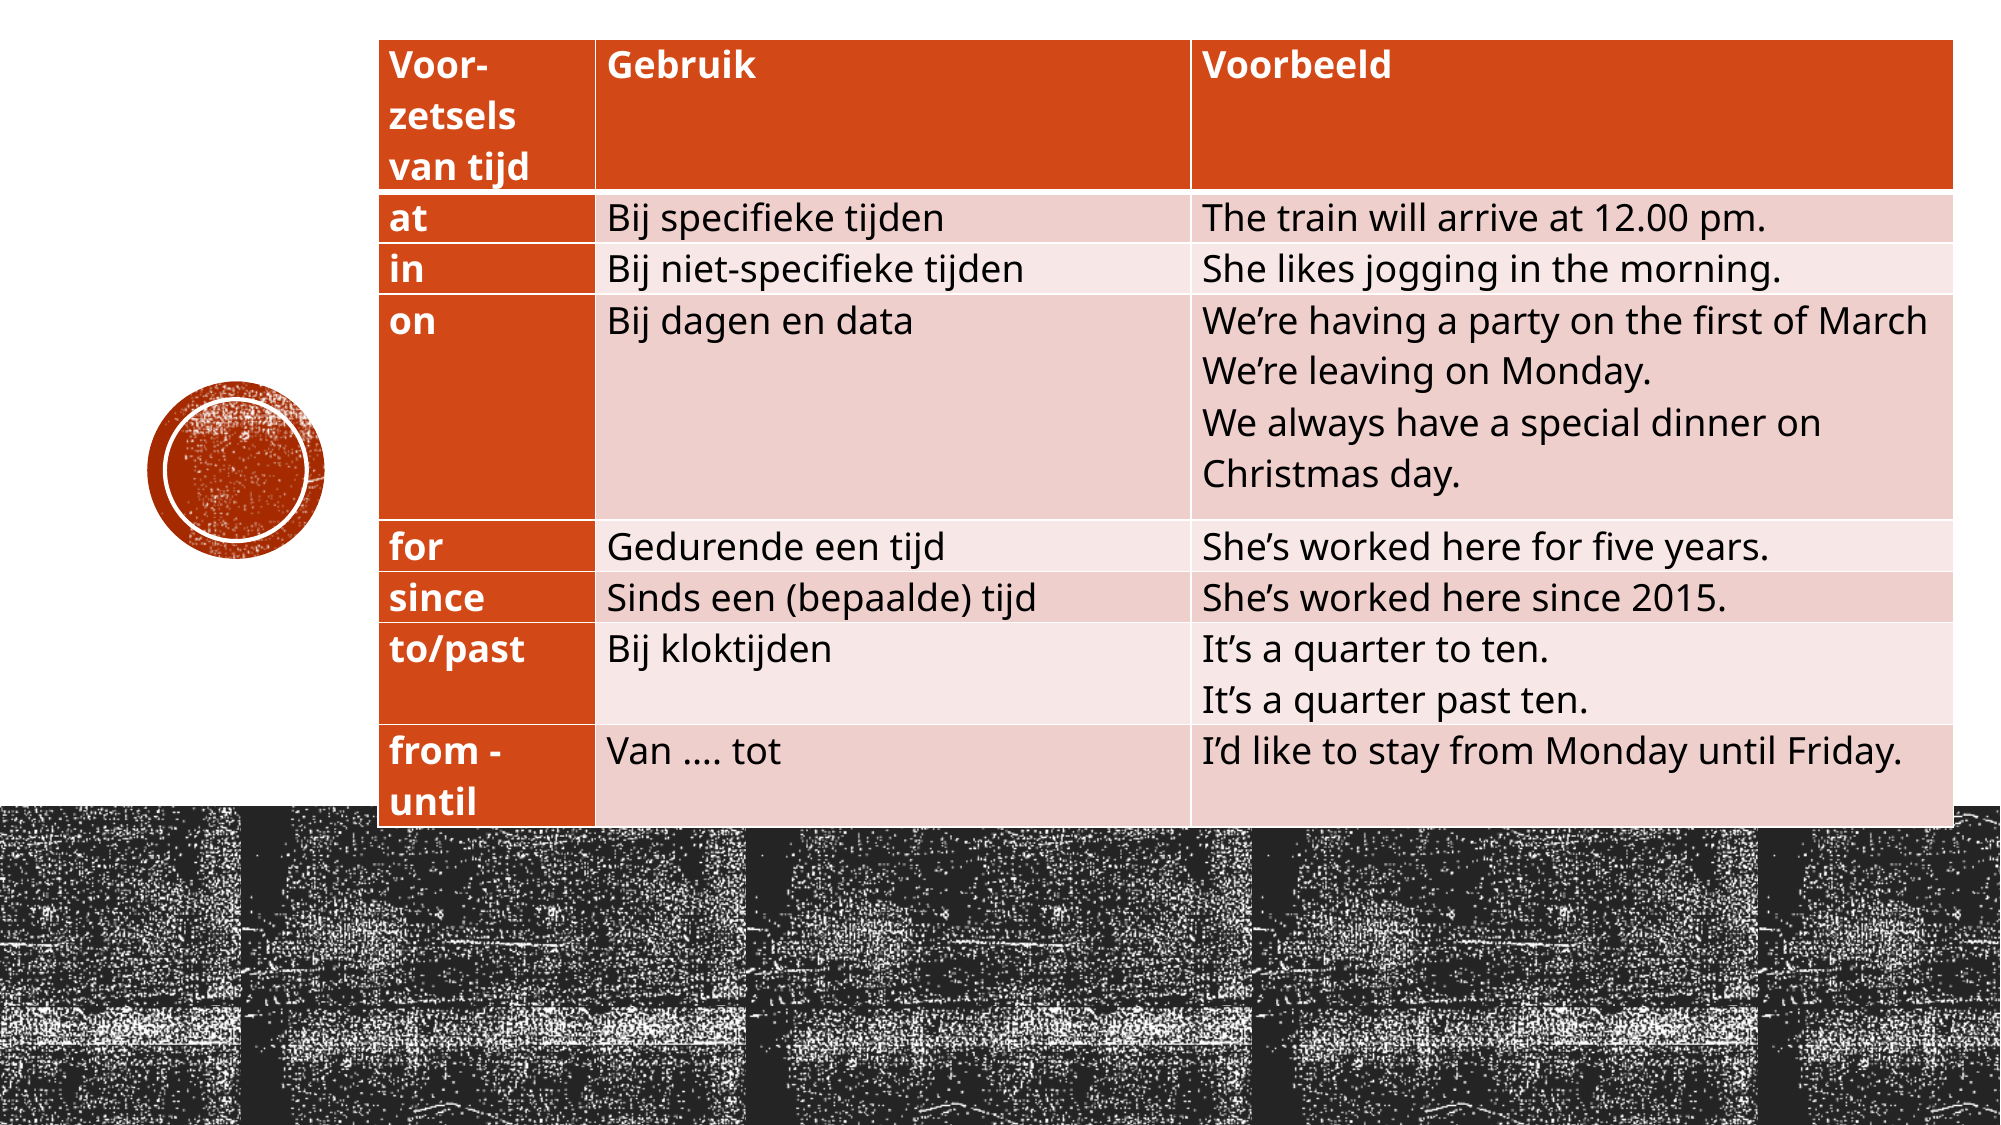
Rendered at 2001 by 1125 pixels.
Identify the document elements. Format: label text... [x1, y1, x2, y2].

table_cell I’d like to stay from Monday until Friday. [1192, 725, 1953, 826]
table_header Voor-zetsels van tijd [379, 40, 595, 189]
table_cell in [379, 244, 595, 293]
table_cell The train will arrive at 12.00 pm. [1192, 195, 1953, 242]
table_cell Bij specifieke tijden [596, 195, 1190, 242]
table_cell Bij kloktijden [596, 623, 1190, 724]
table_cell She’s worked here for five years. [1192, 521, 1953, 571]
table_header Voorbeeld [1192, 40, 1953, 189]
table_cell Bij dagen en data [596, 295, 1190, 519]
table_cell Gedurende een tijd [596, 521, 1190, 571]
table_cell We’re having a party on the first of March We’re leaving on Monday. We always have a special dinner on Christmas day. [1192, 295, 1953, 519]
table_cell to/past [379, 623, 595, 724]
table_cell at [379, 195, 595, 242]
table_cell from -until [379, 725, 595, 826]
table_cell Sinds een (bepaalde) tijd [596, 572, 1190, 622]
table_cell Bij niet-specifieke tijden [596, 244, 1190, 293]
table_cell She’s worked here since 2015. [1192, 572, 1953, 622]
table_cell for [379, 521, 595, 571]
table_cell Van …. tot [596, 725, 1190, 826]
table_cell on [379, 295, 595, 519]
table_cell It’s a quarter to ten. It’s a quarter past ten. [1192, 623, 1953, 724]
table_cell since [379, 572, 595, 622]
table_cell She likes jogging in the morning. [1192, 244, 1953, 293]
table_header Gebruik [596, 40, 1190, 189]
